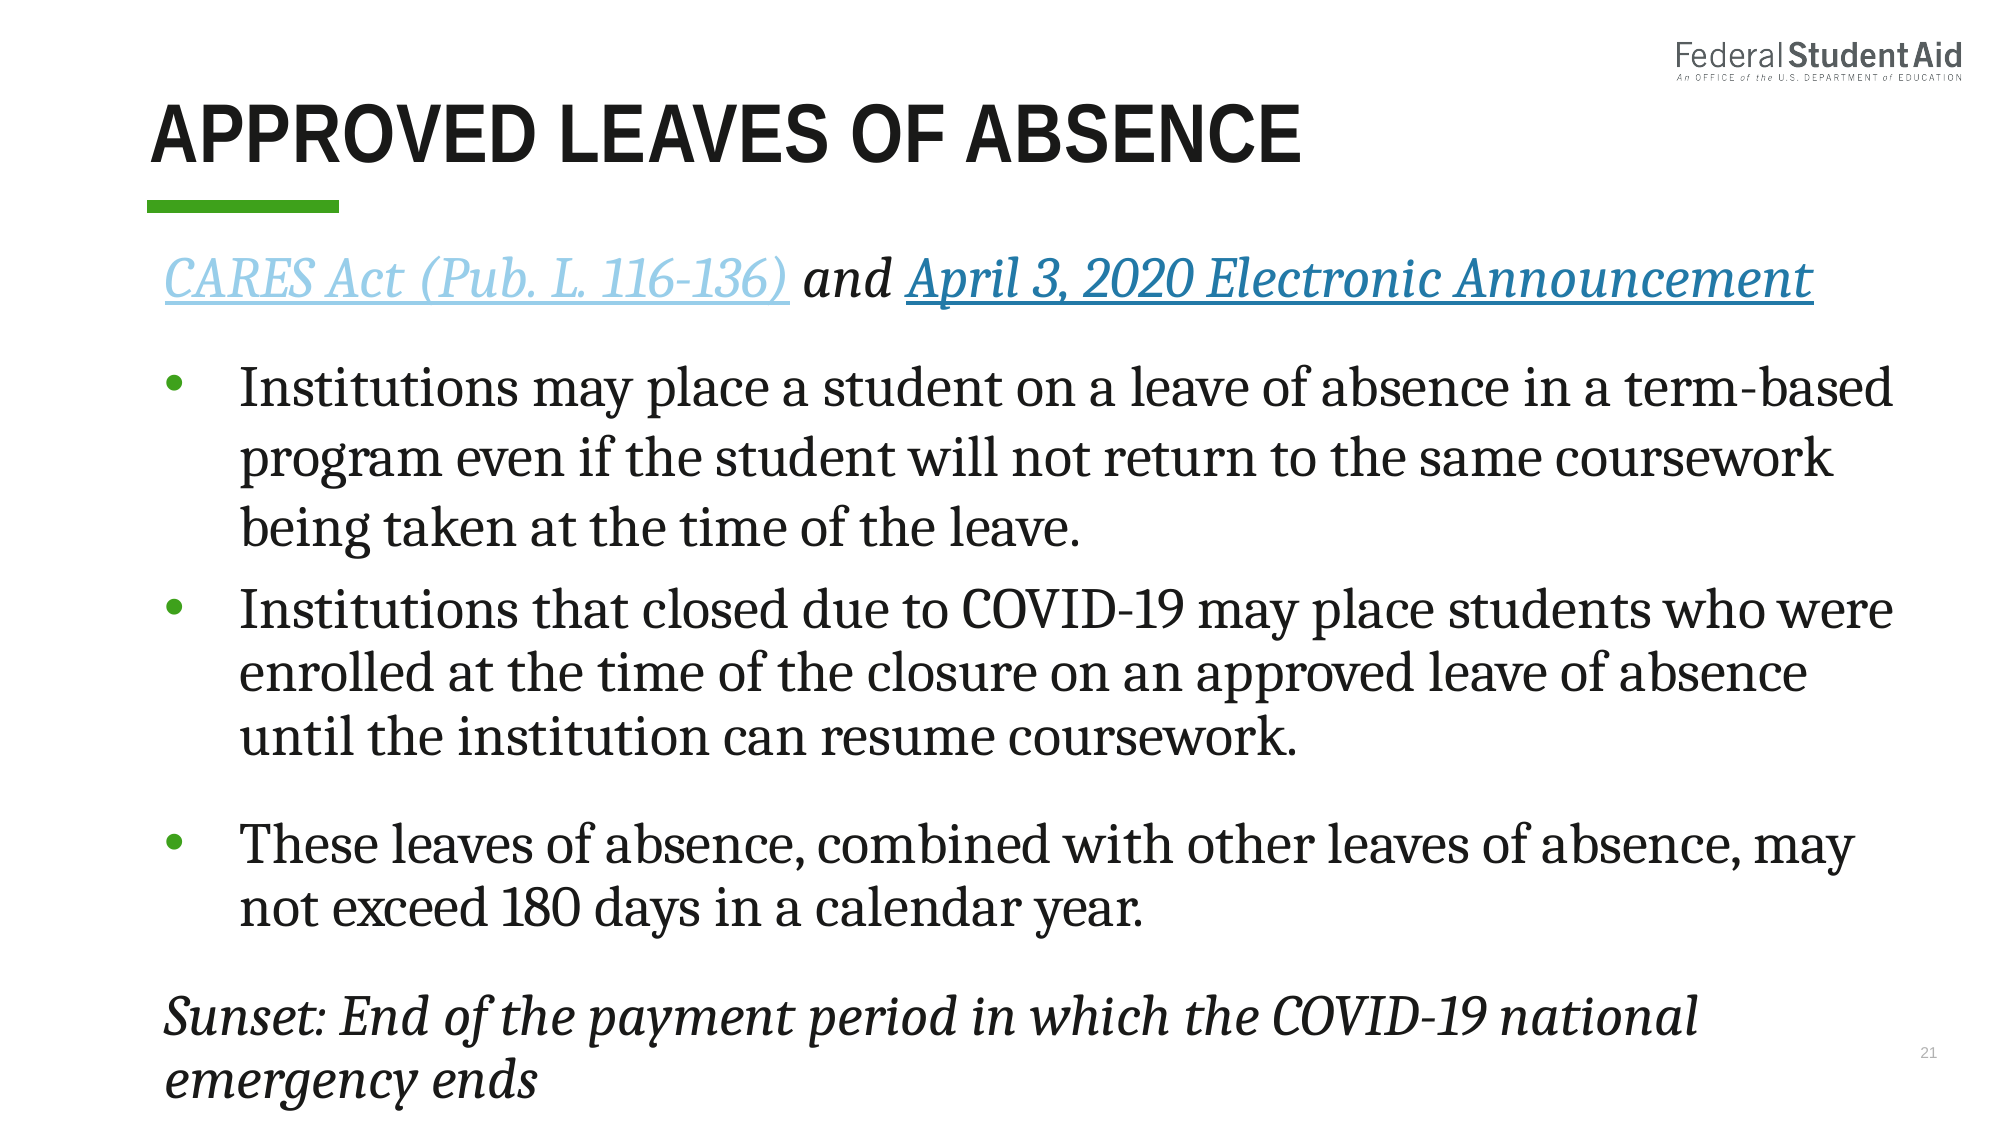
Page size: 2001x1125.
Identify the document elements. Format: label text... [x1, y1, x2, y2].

slide_number 21 [1920, 1042, 1986, 1094]
picture [1651, 16, 1986, 106]
title Approved leaves of absence [149, 57, 1606, 189]
list CARES Act (Pub. L. 116-136) and April 3, 2020 Electronic Announcement Institutions may place a student on a leave of absence in a term-based program even if the student will not return to the same coursework being taken at the time of the leave. Institutions that closed due to COVID-19 may place students who were enrolled at the time of the closure on an approved leave of absence until the institution can resume coursework. These leaves of absence, combined with other leaves of absence, may not exceed 180 days in a calendar year. Sunset: End of the payment period in which the COVID-19 national emergency ends [149, 239, 1947, 1028]
